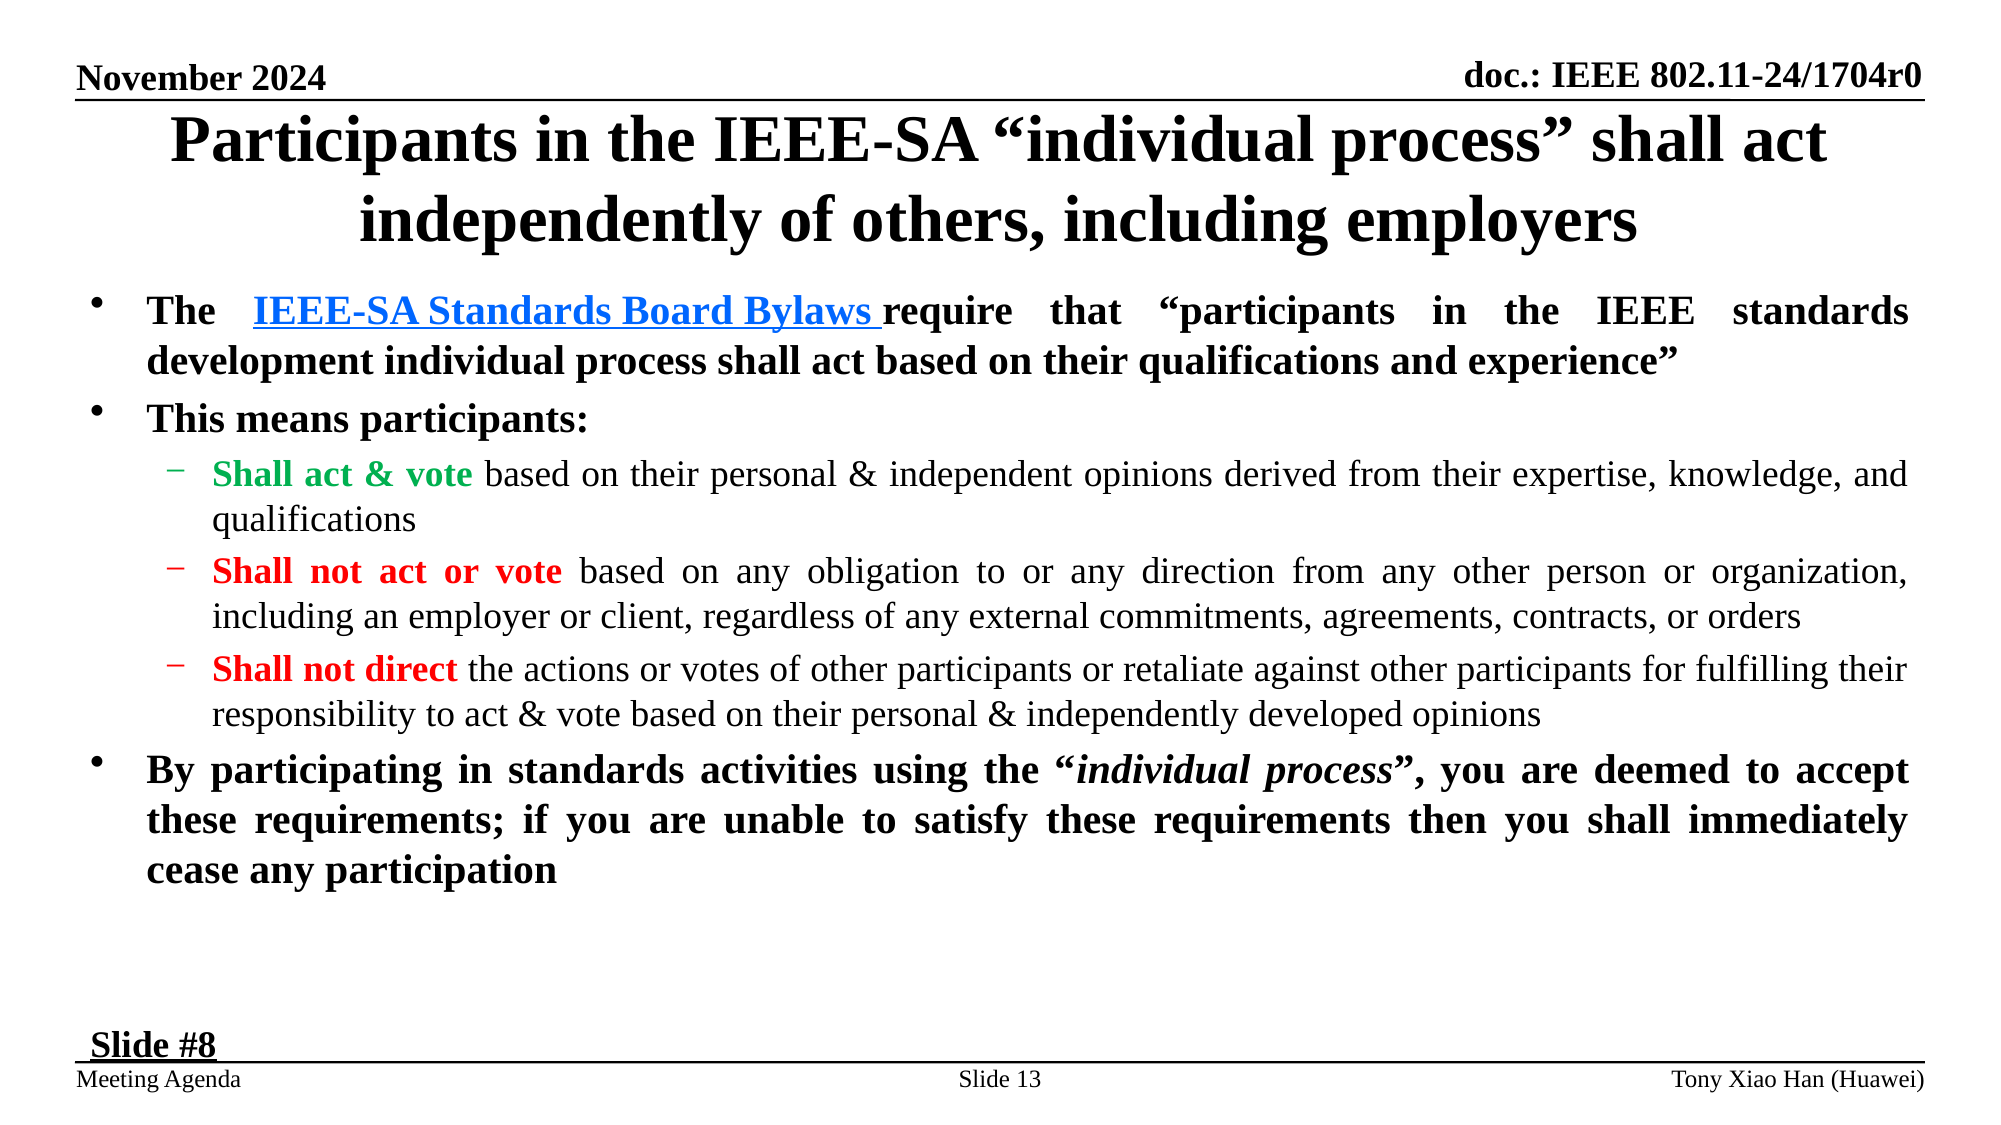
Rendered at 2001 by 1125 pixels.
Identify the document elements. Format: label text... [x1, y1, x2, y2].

text_box Participants in the IEEE-SA “individual process” shall act independently of others, including employers [75, 87, 1925, 263]
list The IEEE-SA Standards Board Bylaws require that “participants in the IEEE standards development individual process shall act based on their qualifications and experience” This means participants: Shall act & vote based on their personal & independent opinions derived from their expertise, knowledge, and qualifications Shall not act or vote based on any obligation to or any direction from any other person or organization, including an employer or client, regardless of any external commitments, agreements, contracts, or orders Shall not direct the actions or votes of other participants or retaliate against other participants for fulfilling their responsibility to act & vote based on their personal & independently developed opinions By participating in standards activities using the “individual process”, you are deemed to accept these requirements; if you are unable to satisfy these requirements then you shall immediately cease any participation [75, 275, 1925, 1038]
text_box Slide #8 [75, 1012, 232, 1073]
